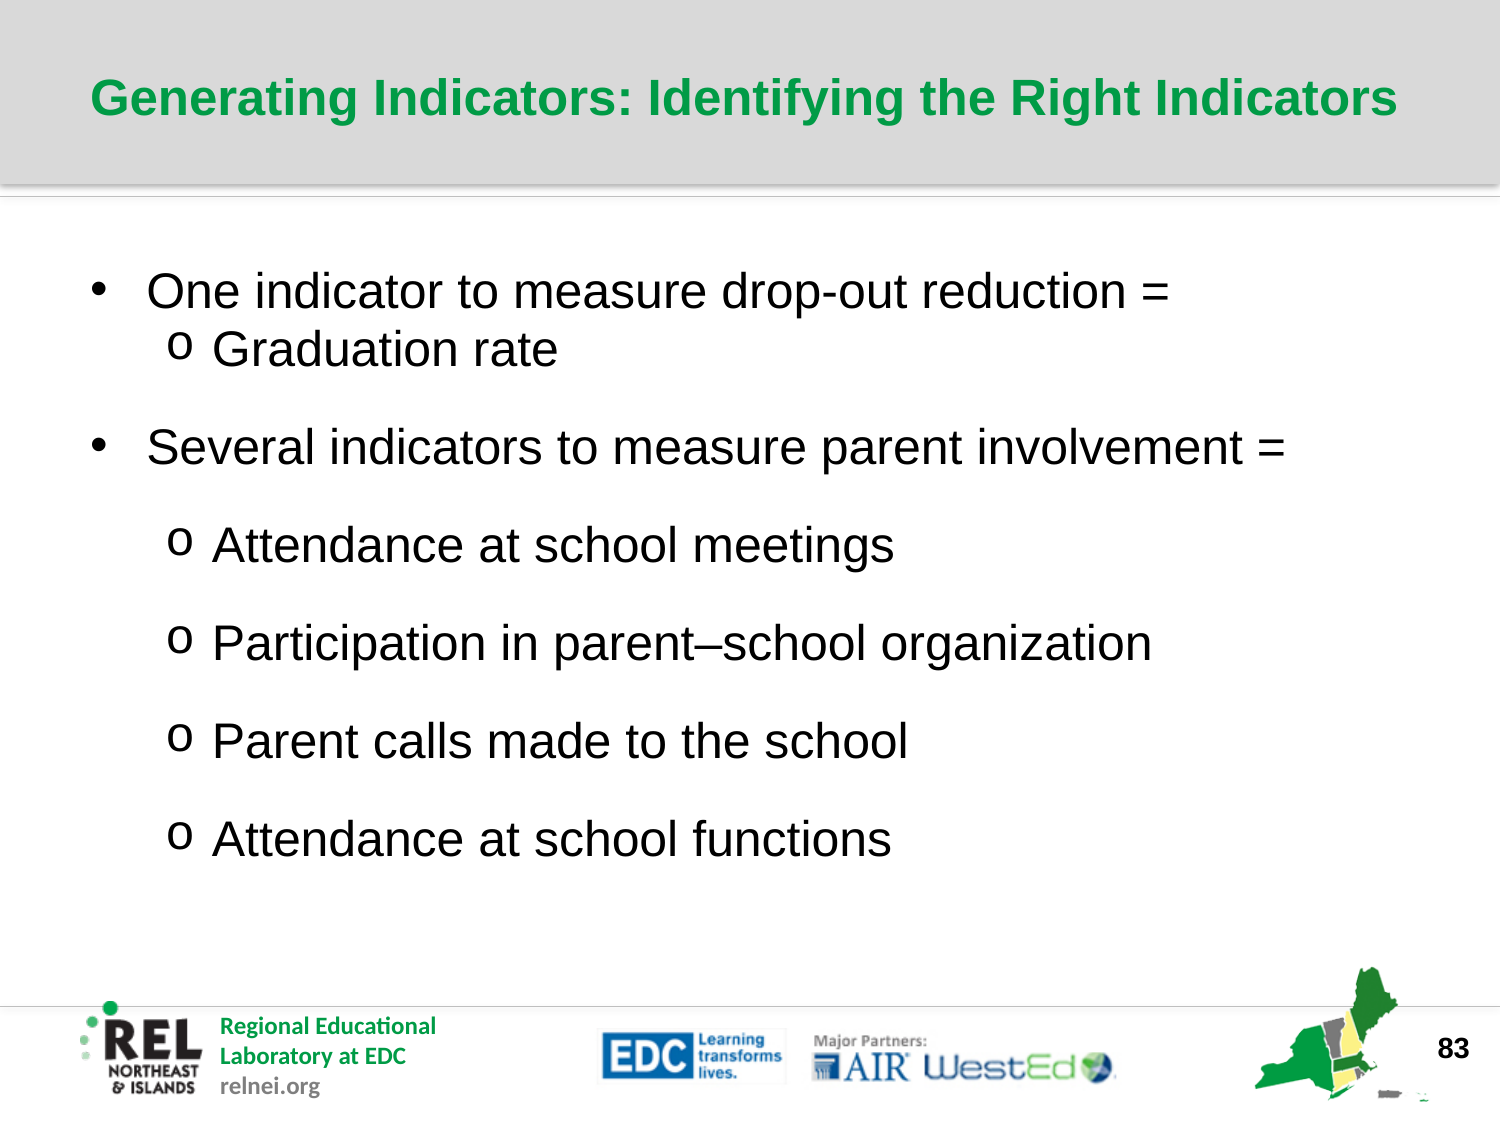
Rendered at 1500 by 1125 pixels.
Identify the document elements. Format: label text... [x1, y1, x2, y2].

list One indicator to measure drop-out reduction = Graduation rate Several indicators to measure parent involvement = Attendance at school meetings Participation in parent–school organization Parent calls made to the school Attendance at school functions [75, 262, 1456, 982]
slide_number 83 [1393, 1016, 1485, 1077]
picture [1245, 982, 1442, 1103]
picture [594, 1028, 1138, 1091]
picture [80, 1001, 227, 1108]
title Generating Indicators: Identifying the Right Indicators [75, 25, 1425, 165]
